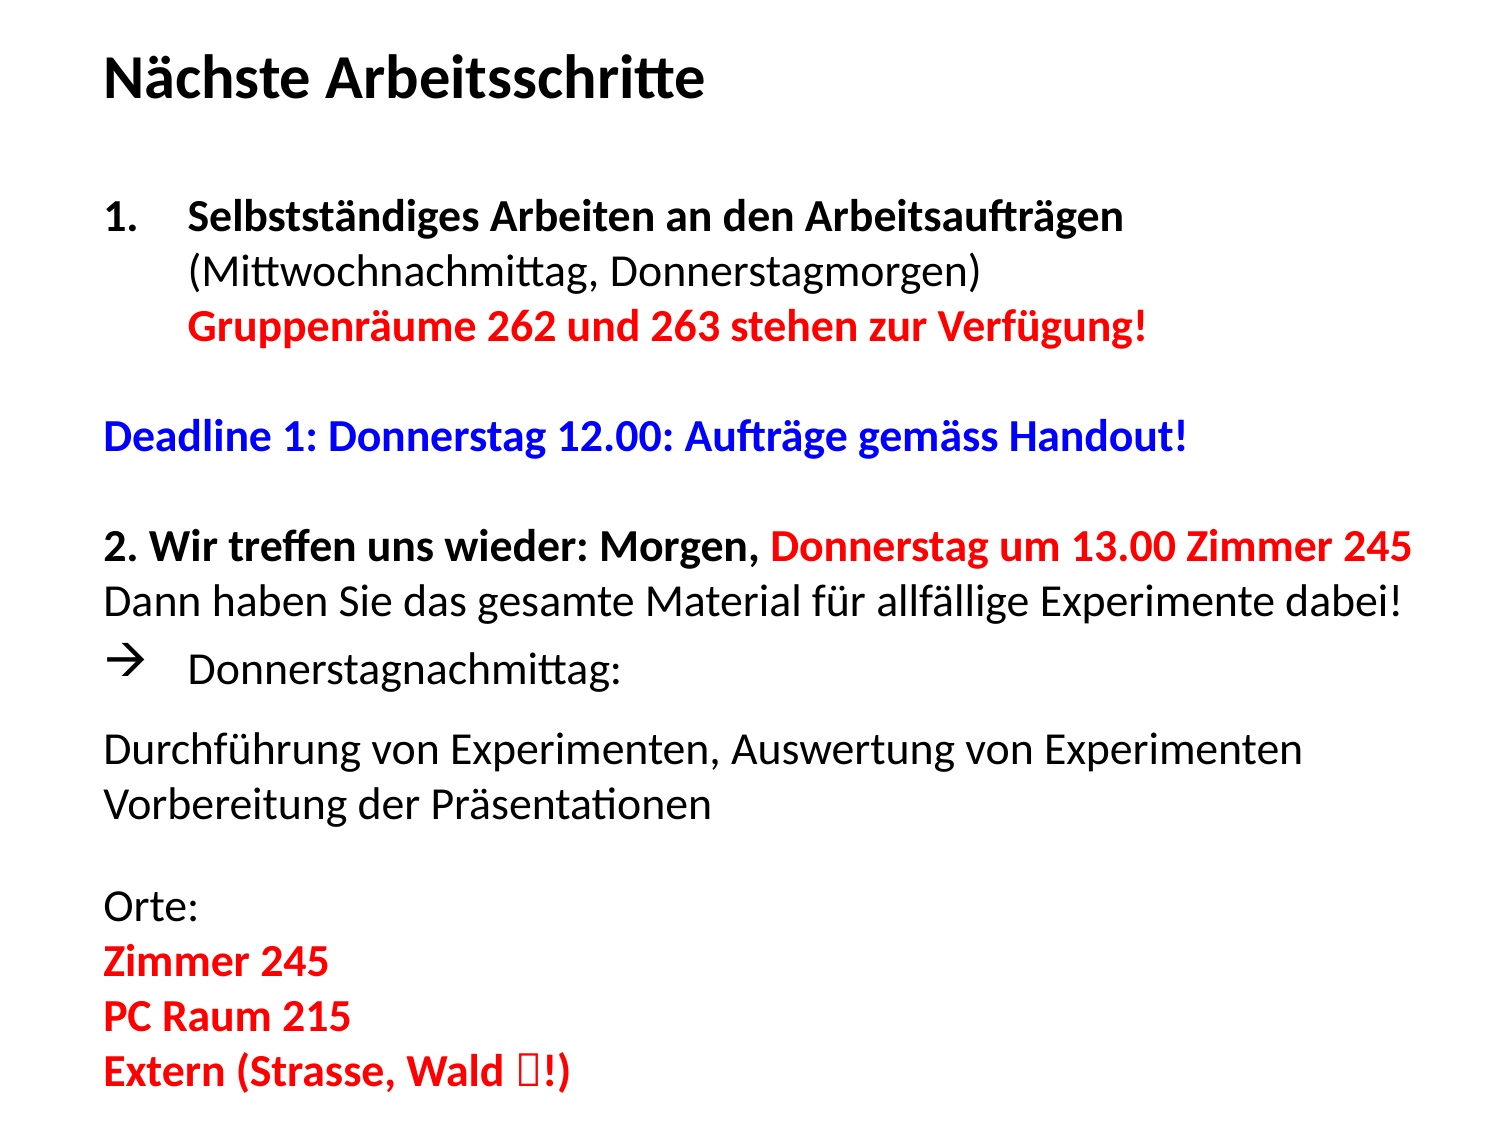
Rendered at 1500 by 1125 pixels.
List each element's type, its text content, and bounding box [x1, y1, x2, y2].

text_box Nächste Arbeitsschritte Selbstständiges Arbeiten an den Arbeitsaufträgen (Mittwochnachmittag, Donnerstagmorgen) Gruppenräume 262 und 263 stehen zur Verfügung! Deadline 1: Donnerstag 12.00: Aufträge gemäss Handout! 2. Wir treffen uns wieder: Morgen, Donnerstag um 13.00 Zimmer 245 Dann haben Sie das gesamte Material für allfällige Experimente dabei! Donnerstagnachmittag: Durchführung von Experimenten, Auswertung von Experimenten Vorbereitung der Präsentationen Orte: Zimmer 245 PC Raum 215 Extern (Strasse, Wald !) [88, 28, 1456, 1125]
